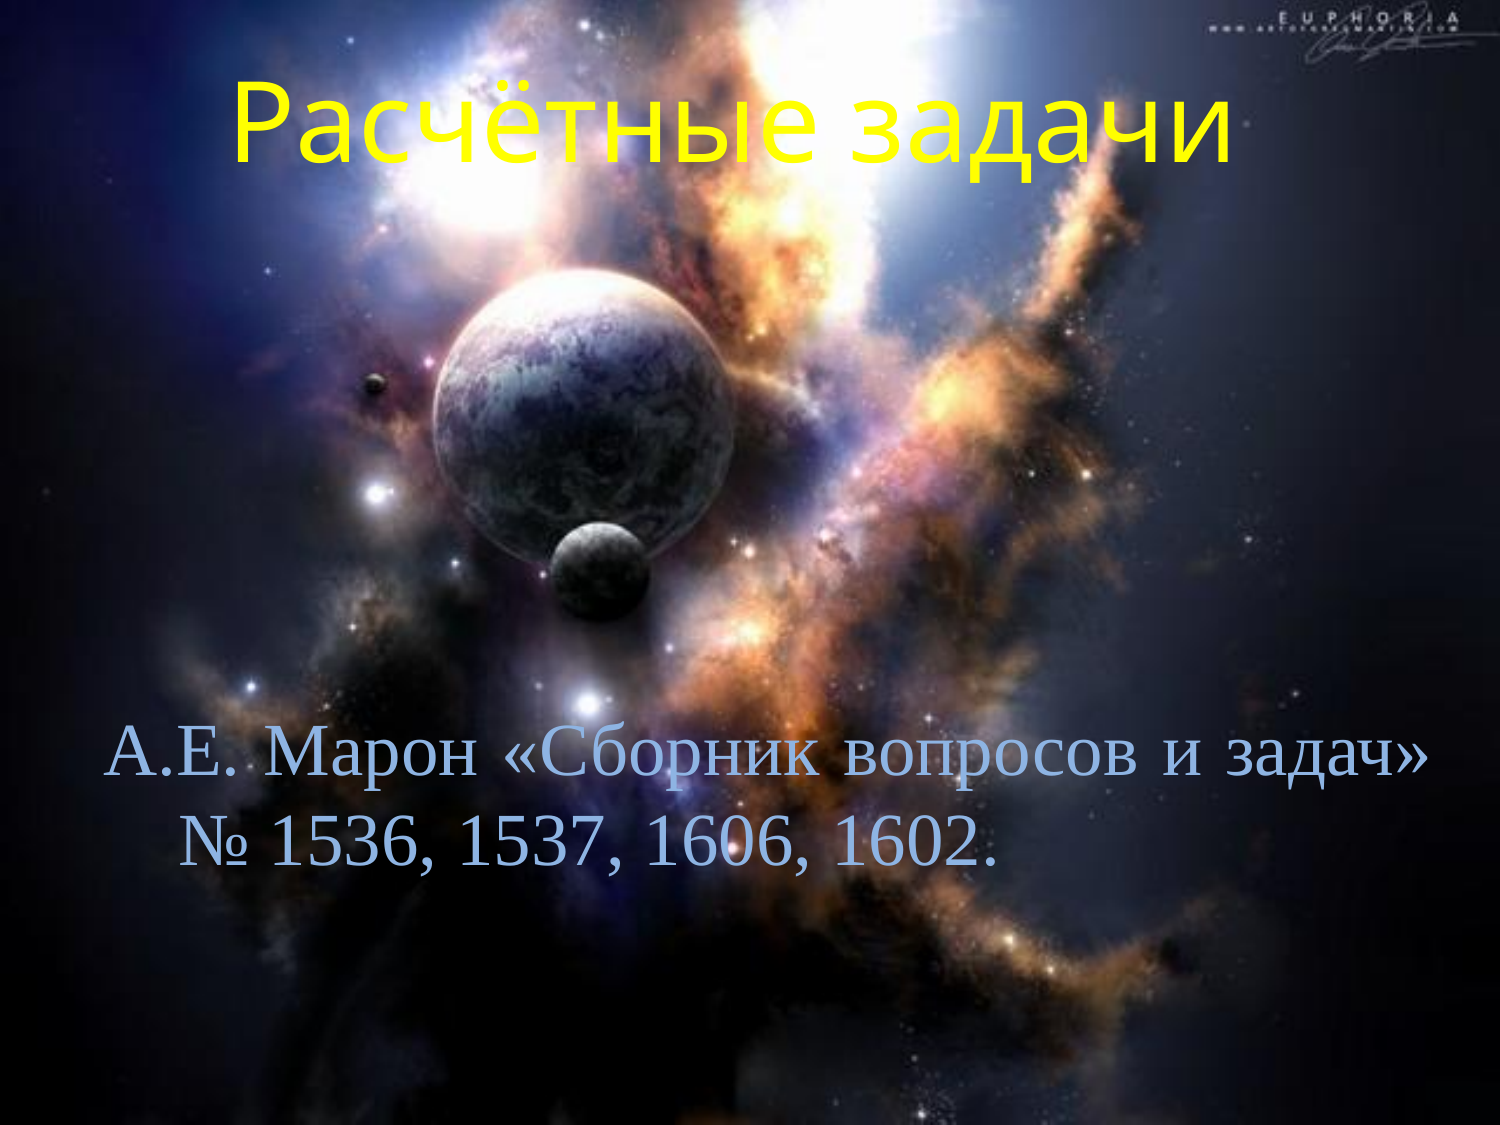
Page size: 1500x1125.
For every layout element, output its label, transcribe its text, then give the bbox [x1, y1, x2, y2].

text_box А.Е. Марон «Сборник вопросов и задач» № 1536, 1537, 1606, 1602. [88, 693, 1448, 889]
text_box Расчётные задачи [53, 42, 1413, 193]
picture [0, 0, 1500, 1125]
